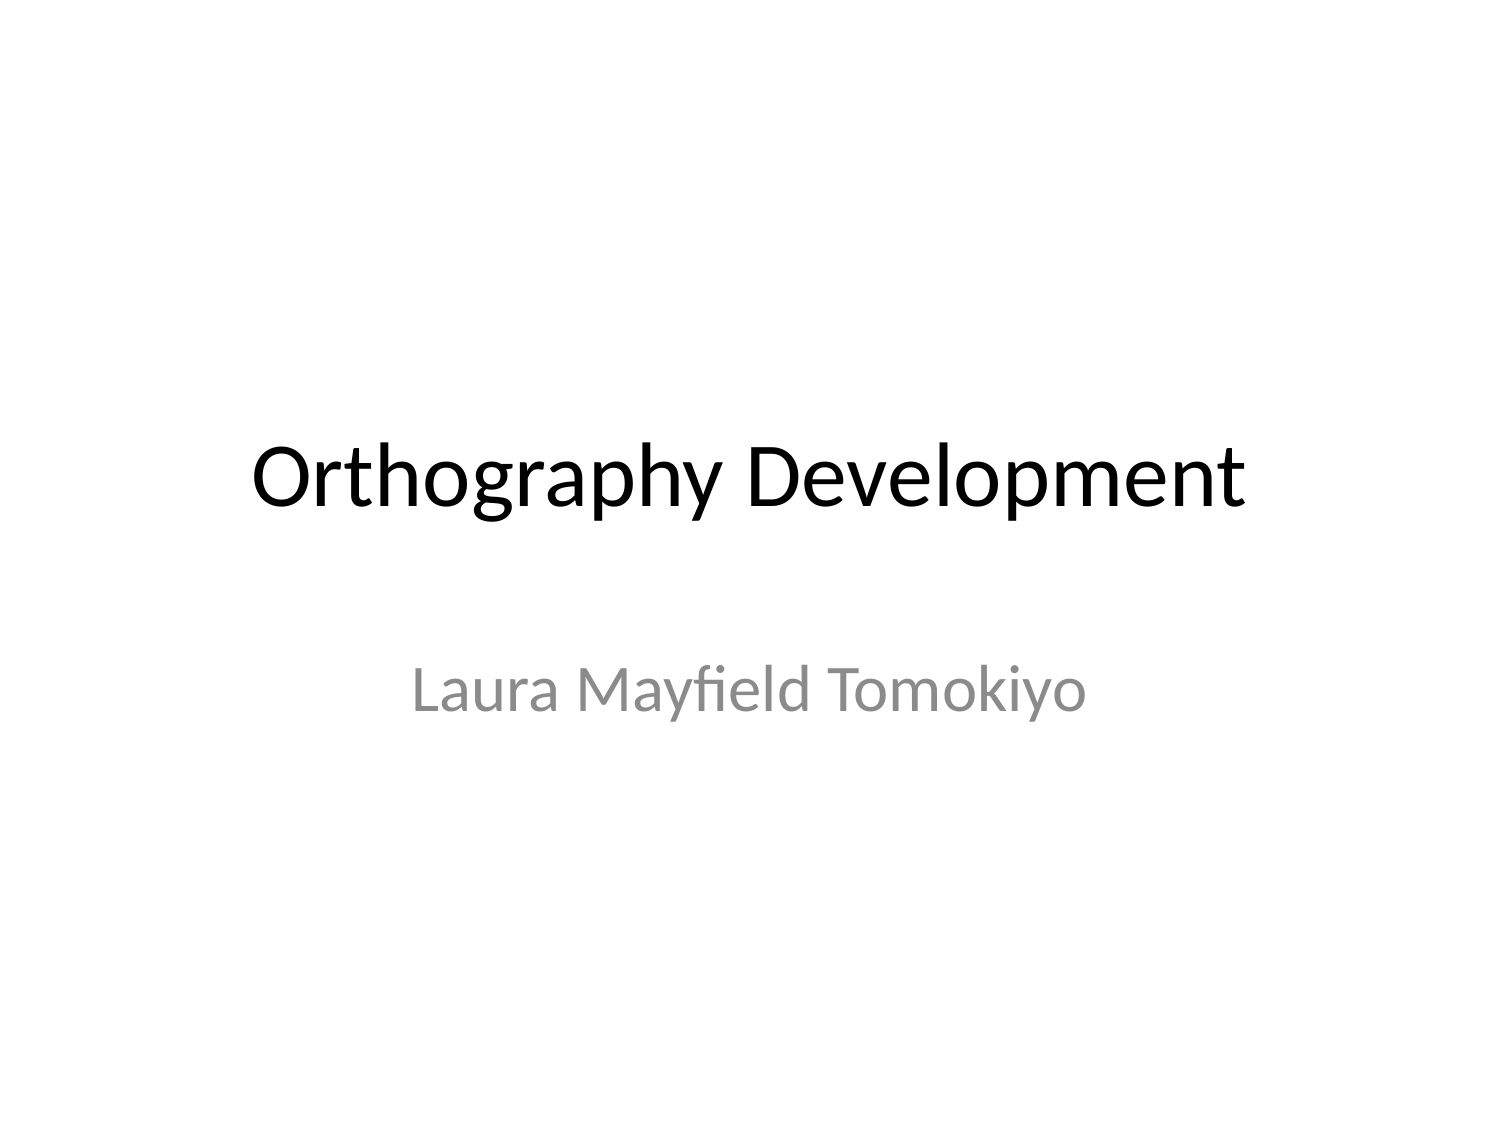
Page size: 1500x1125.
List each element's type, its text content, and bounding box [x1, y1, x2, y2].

subtitle Laura Mayfield Tomokiyo [225, 637, 1275, 925]
title Orthography Development [112, 349, 1388, 591]
